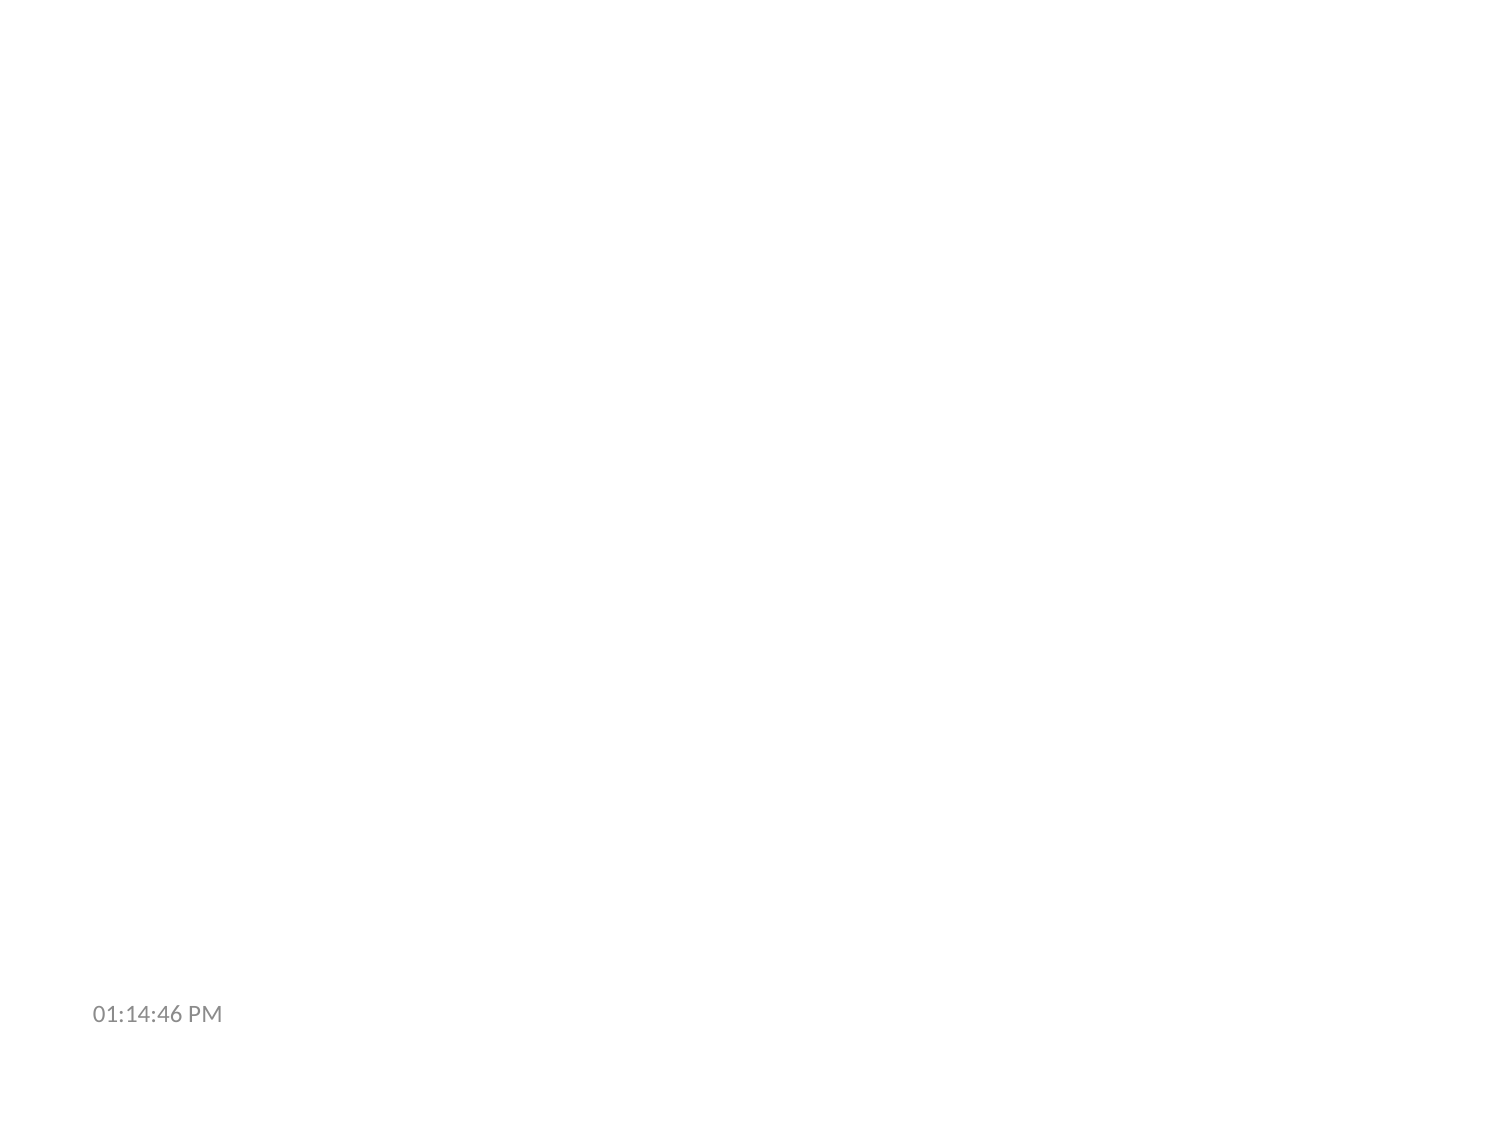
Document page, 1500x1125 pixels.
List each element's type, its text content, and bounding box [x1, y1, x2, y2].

text_box 3:35:09 PM [77, 982, 428, 1043]
